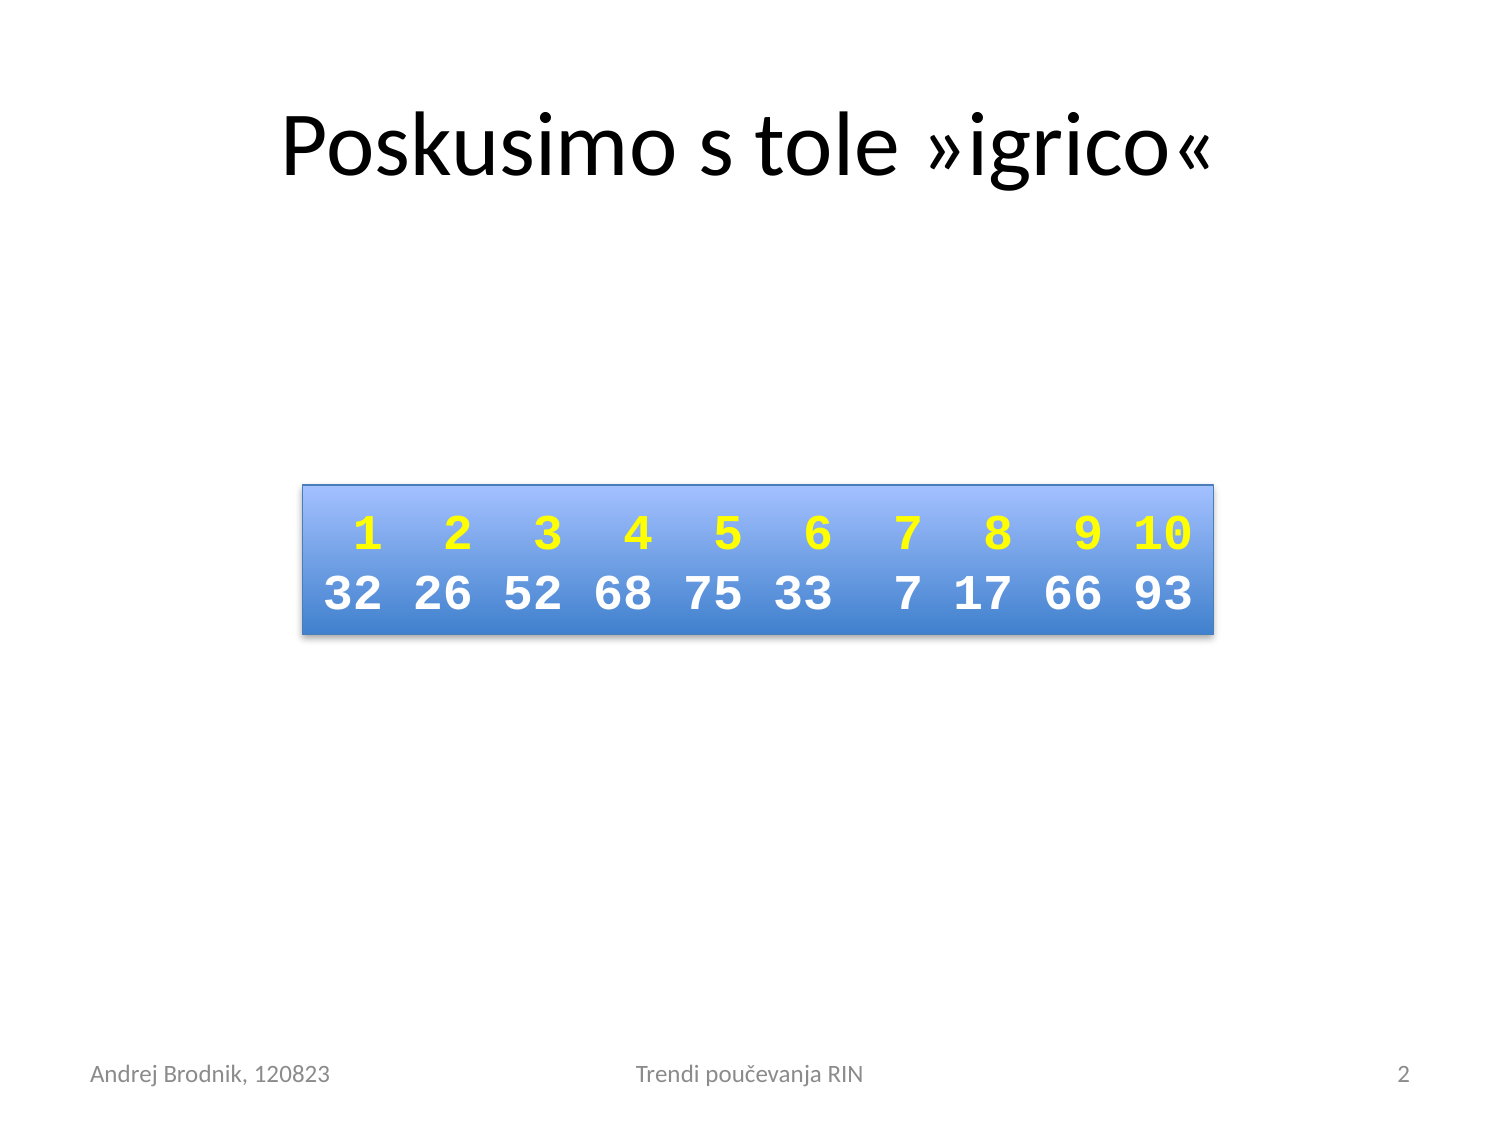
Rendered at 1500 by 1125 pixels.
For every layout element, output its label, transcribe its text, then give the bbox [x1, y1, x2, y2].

slide_number 1 [1074, 1042, 1425, 1103]
footer Trendi poučevanja RIN [512, 1042, 988, 1103]
text_box 1 2 3 4 5 6 7 8 9 10 32 26 52 68 75 33 7 17 66 93 [302, 484, 1214, 635]
slide_number Andrej Brodnik, 120823 [75, 1042, 425, 1103]
title Poskusimo s tole »igrico« [75, 45, 1425, 233]
